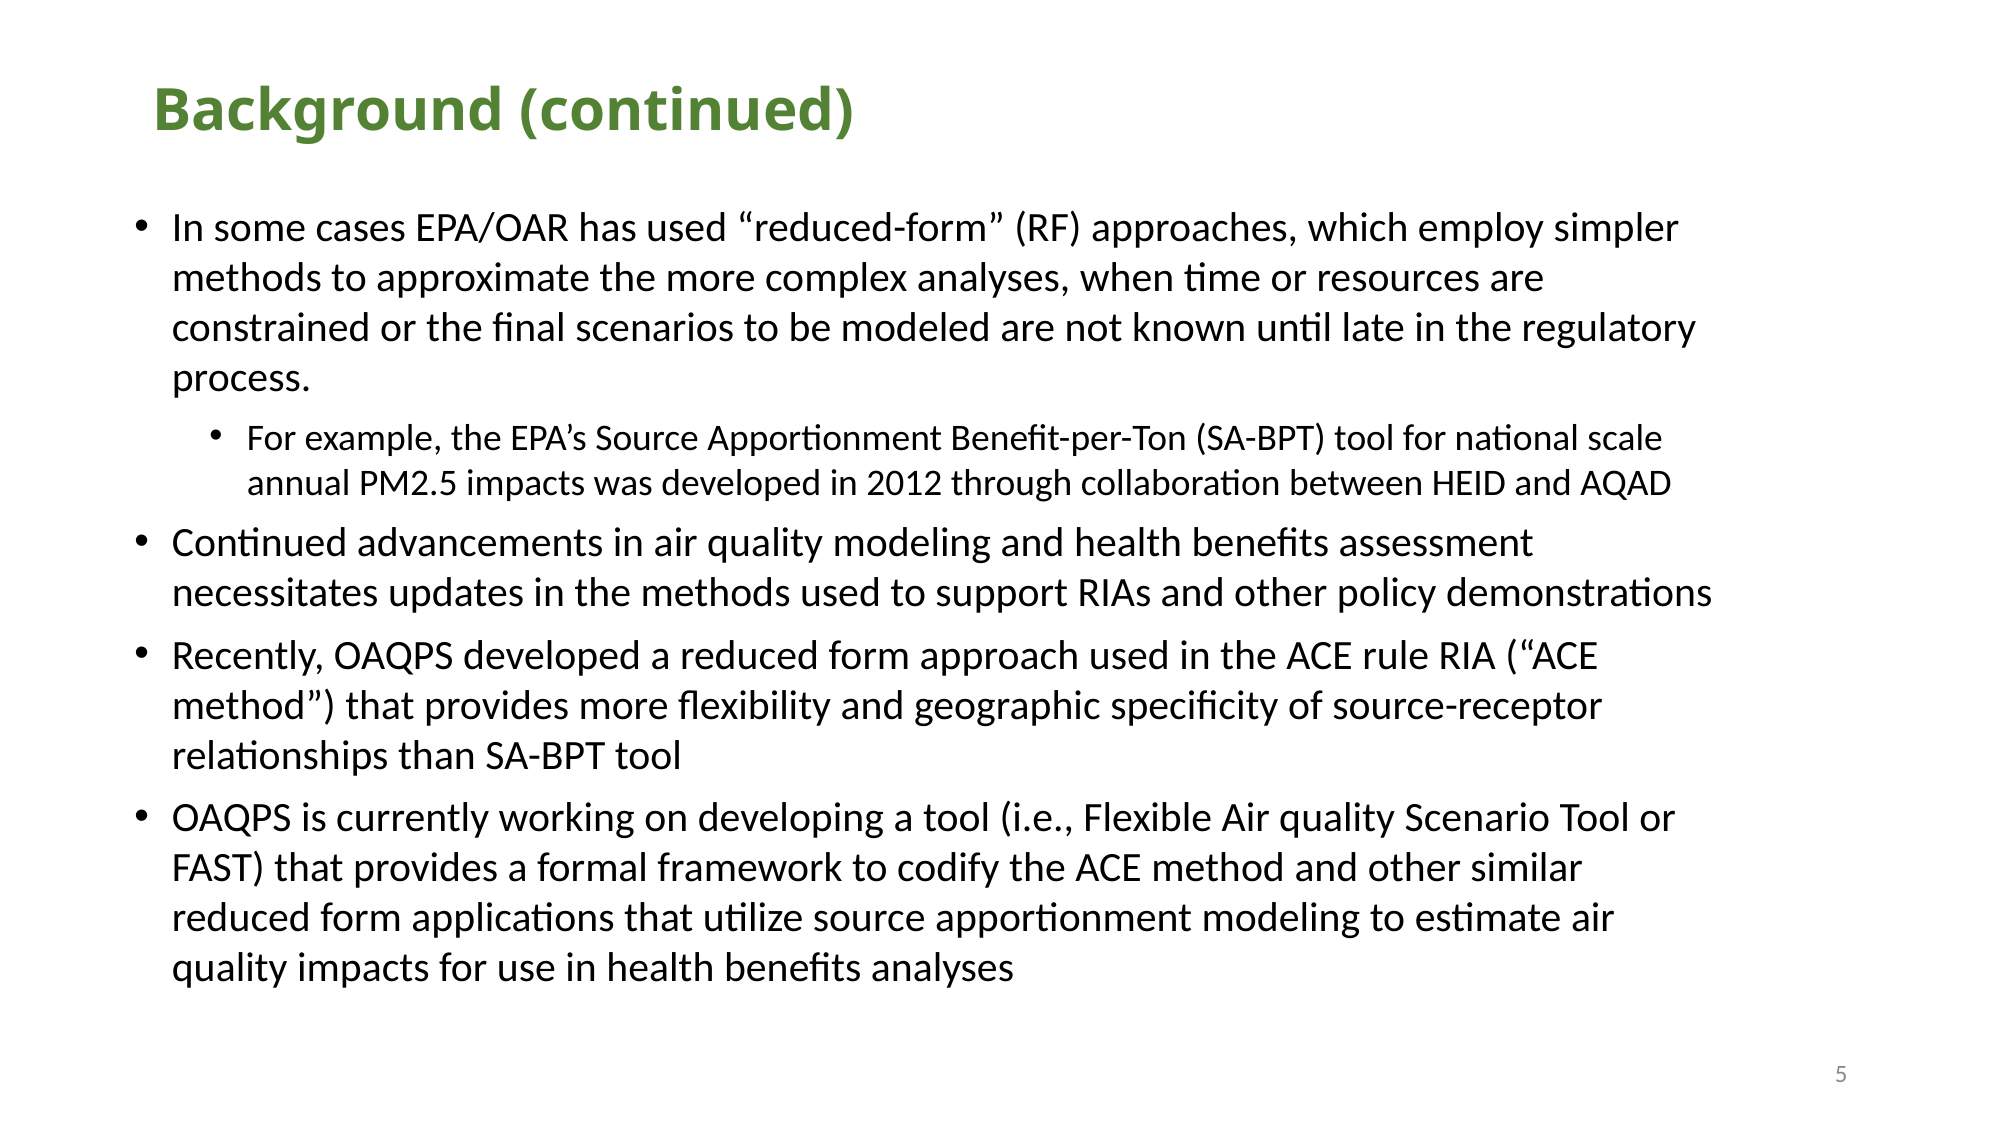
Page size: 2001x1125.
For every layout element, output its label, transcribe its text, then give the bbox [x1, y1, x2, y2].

list In some cases EPA/OAR has used “reduced-form” (RF) approaches, which employ simpler methods to approximate the more complex analyses, when time or resources are constrained or the final scenarios to be modeled are not known until late in the regulatory process. For example, the EPA’s Source Apportionment Benefit-per-Ton (SA-BPT) tool for national scale annual PM2.5 impacts was developed in 2012 through collaboration between HEID and AQAD Continued advancements in air quality modeling and health benefits assessment necessitates updates in the methods used to support RIAs and other policy demonstrations Recently, OAQPS developed a reduced form approach used in the ACE rule RIA (“ACE method”) that provides more flexibility and geographic specificity of source-receptor relationships than SA-BPT tool OAQPS is currently working on developing a tool (i.e., Flexible Air quality Scenario Tool or FAST) that provides a formal framework to codify the ACE method and other similar reduced form applications that utilize source apportionment modeling to estimate air quality impacts for use in health benefits analyses [119, 192, 1747, 1103]
title Background (continued) [137, 3, 1863, 221]
slide_number 5 [1412, 1042, 1863, 1103]
